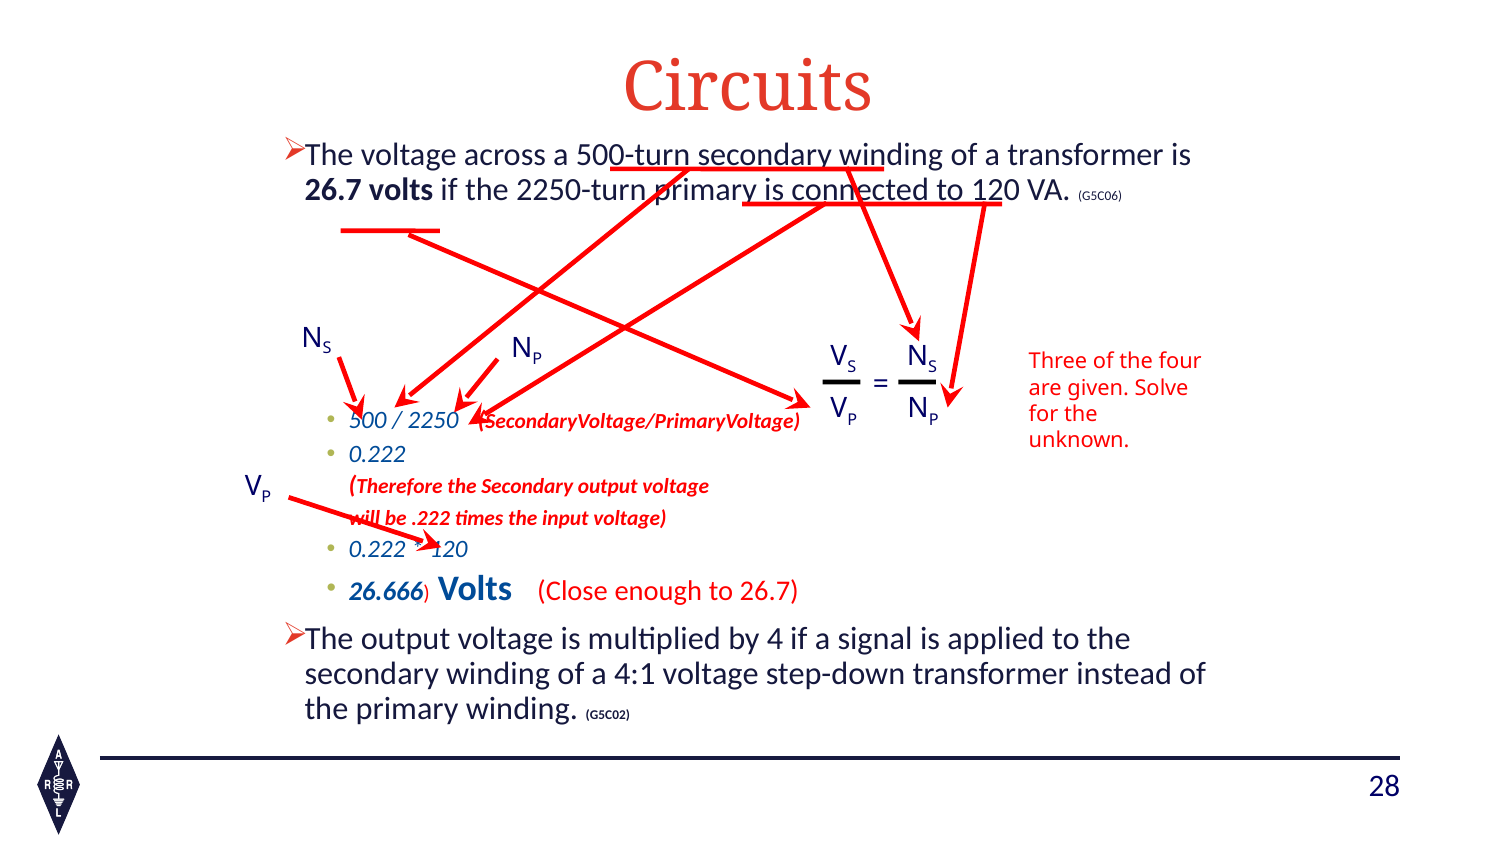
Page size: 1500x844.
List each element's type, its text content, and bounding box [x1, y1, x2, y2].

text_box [229, 168, 1218, 548]
list The voltage across a 500-turn secondary winding of a transformer is 26.7 volts if the 2250-turn primary is connected to 120 VA. (G5C06) 500 / 2250 (SecondaryVoltage/PrimaryVoltage) 0.222 (Therefore the Secondary output voltage will be .222 times the input voltage) 0.222 * 120 26.666) Volts (Close enough to 26.7) The output voltage is multiplied by 4 if a signal is applied to the secondary winding of a 4:1 voltage step-down transformer instead of the primary winding. (G5C02) [282, 131, 1238, 737]
title Circuits [101, 44, 1395, 145]
picture [37, 734, 80, 835]
slide_number 28 [1302, 761, 1400, 807]
